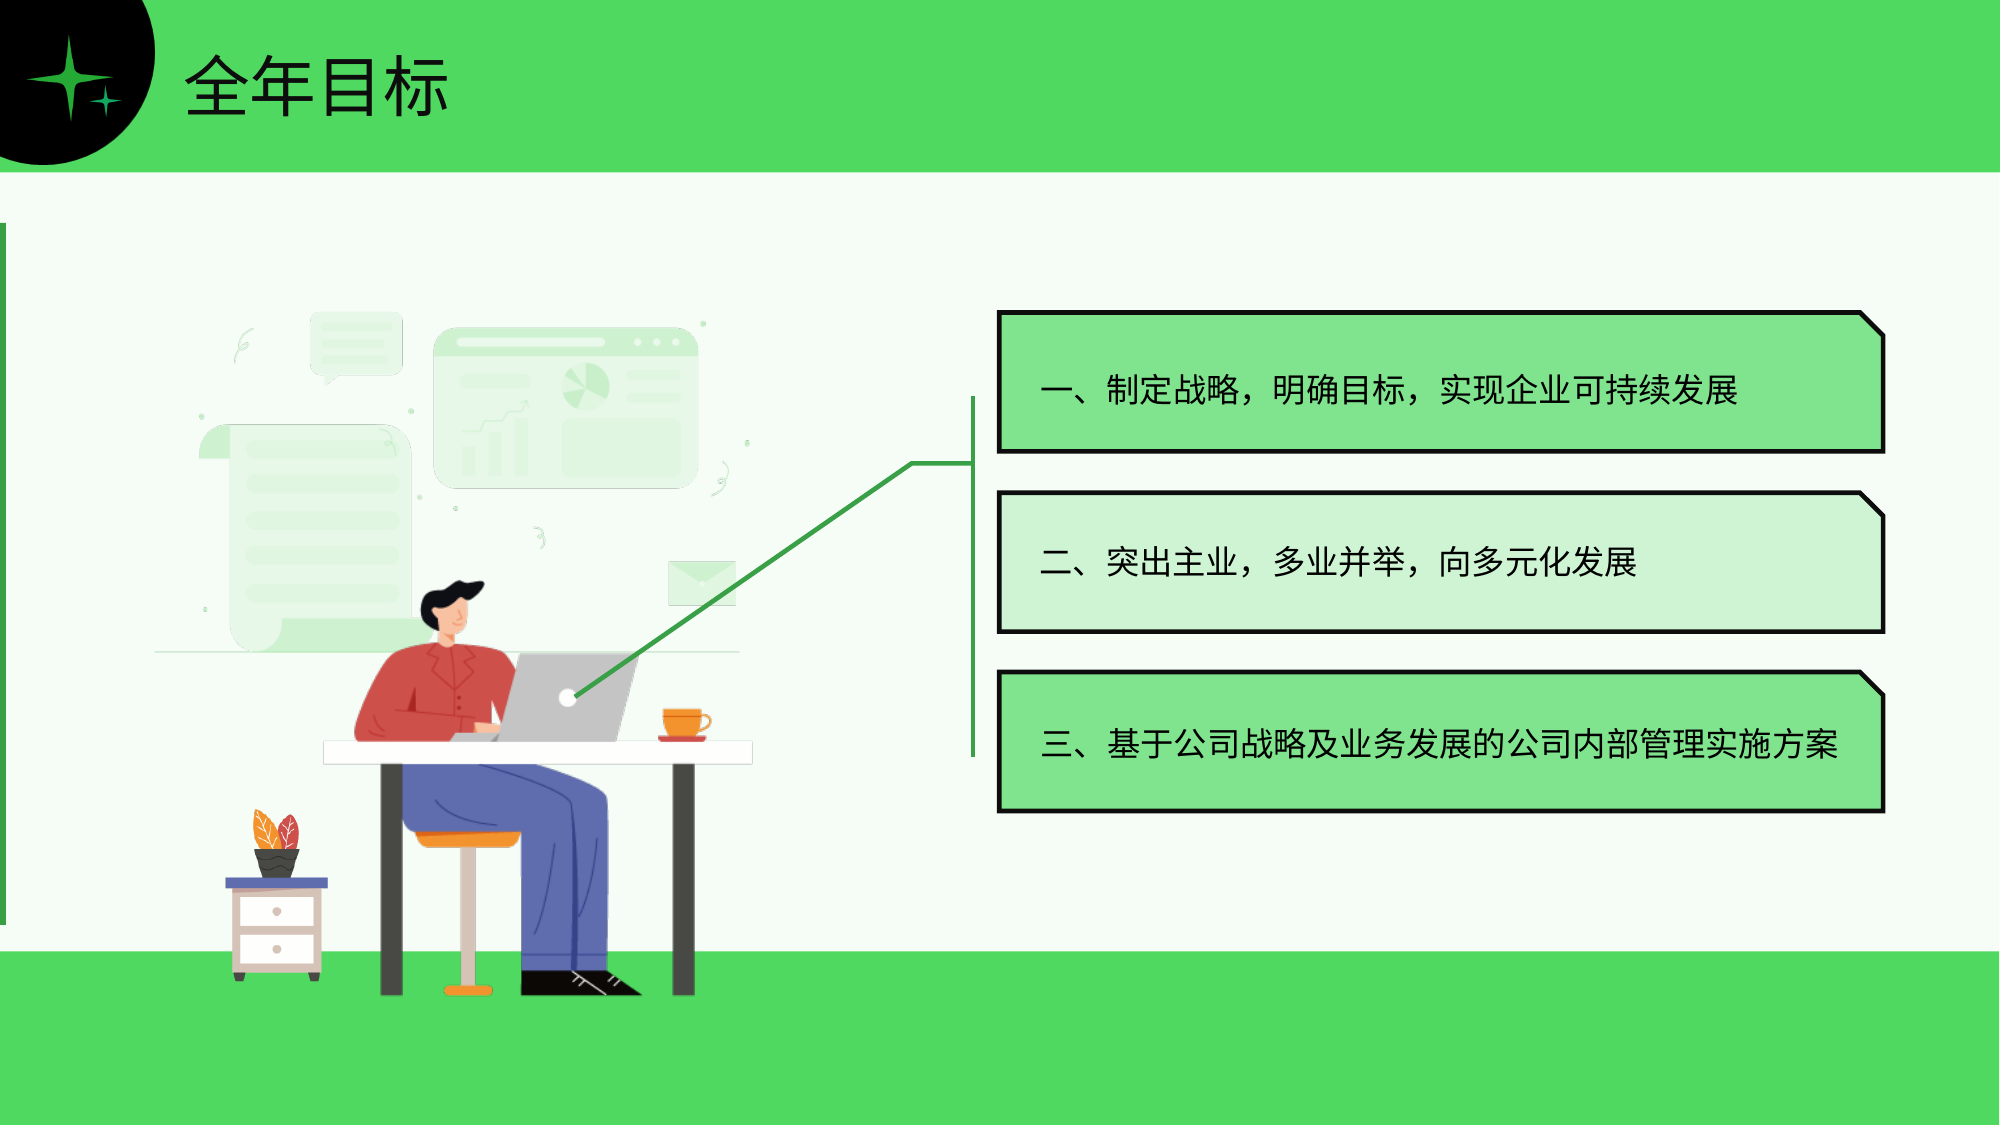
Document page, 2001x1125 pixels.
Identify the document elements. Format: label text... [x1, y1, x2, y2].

text_box [0, 0, 2000, 173]
text_box [998, 311, 1885, 453]
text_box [0, 0, 831, 165]
text_box [1034, 633, 1770, 671]
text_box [154, 273, 770, 1029]
text_box 三、基于公司战略及业务发展的公司内部管理实施方案 [1026, 715, 1854, 770]
text_box [0, 222, 7, 926]
text_box [1034, 453, 1770, 491]
text_box 一、制定战略，明确目标，实现企业可持续发展 [1025, 362, 1754, 417]
text_box [770, 395, 974, 757]
text_box [0, 950, 2000, 1125]
text_box [998, 491, 1885, 633]
text_box [0, 173, 2000, 950]
text_box 二、突出主业，多业并举，向多元化发展 [1024, 533, 1654, 589]
text_box [998, 671, 1885, 812]
